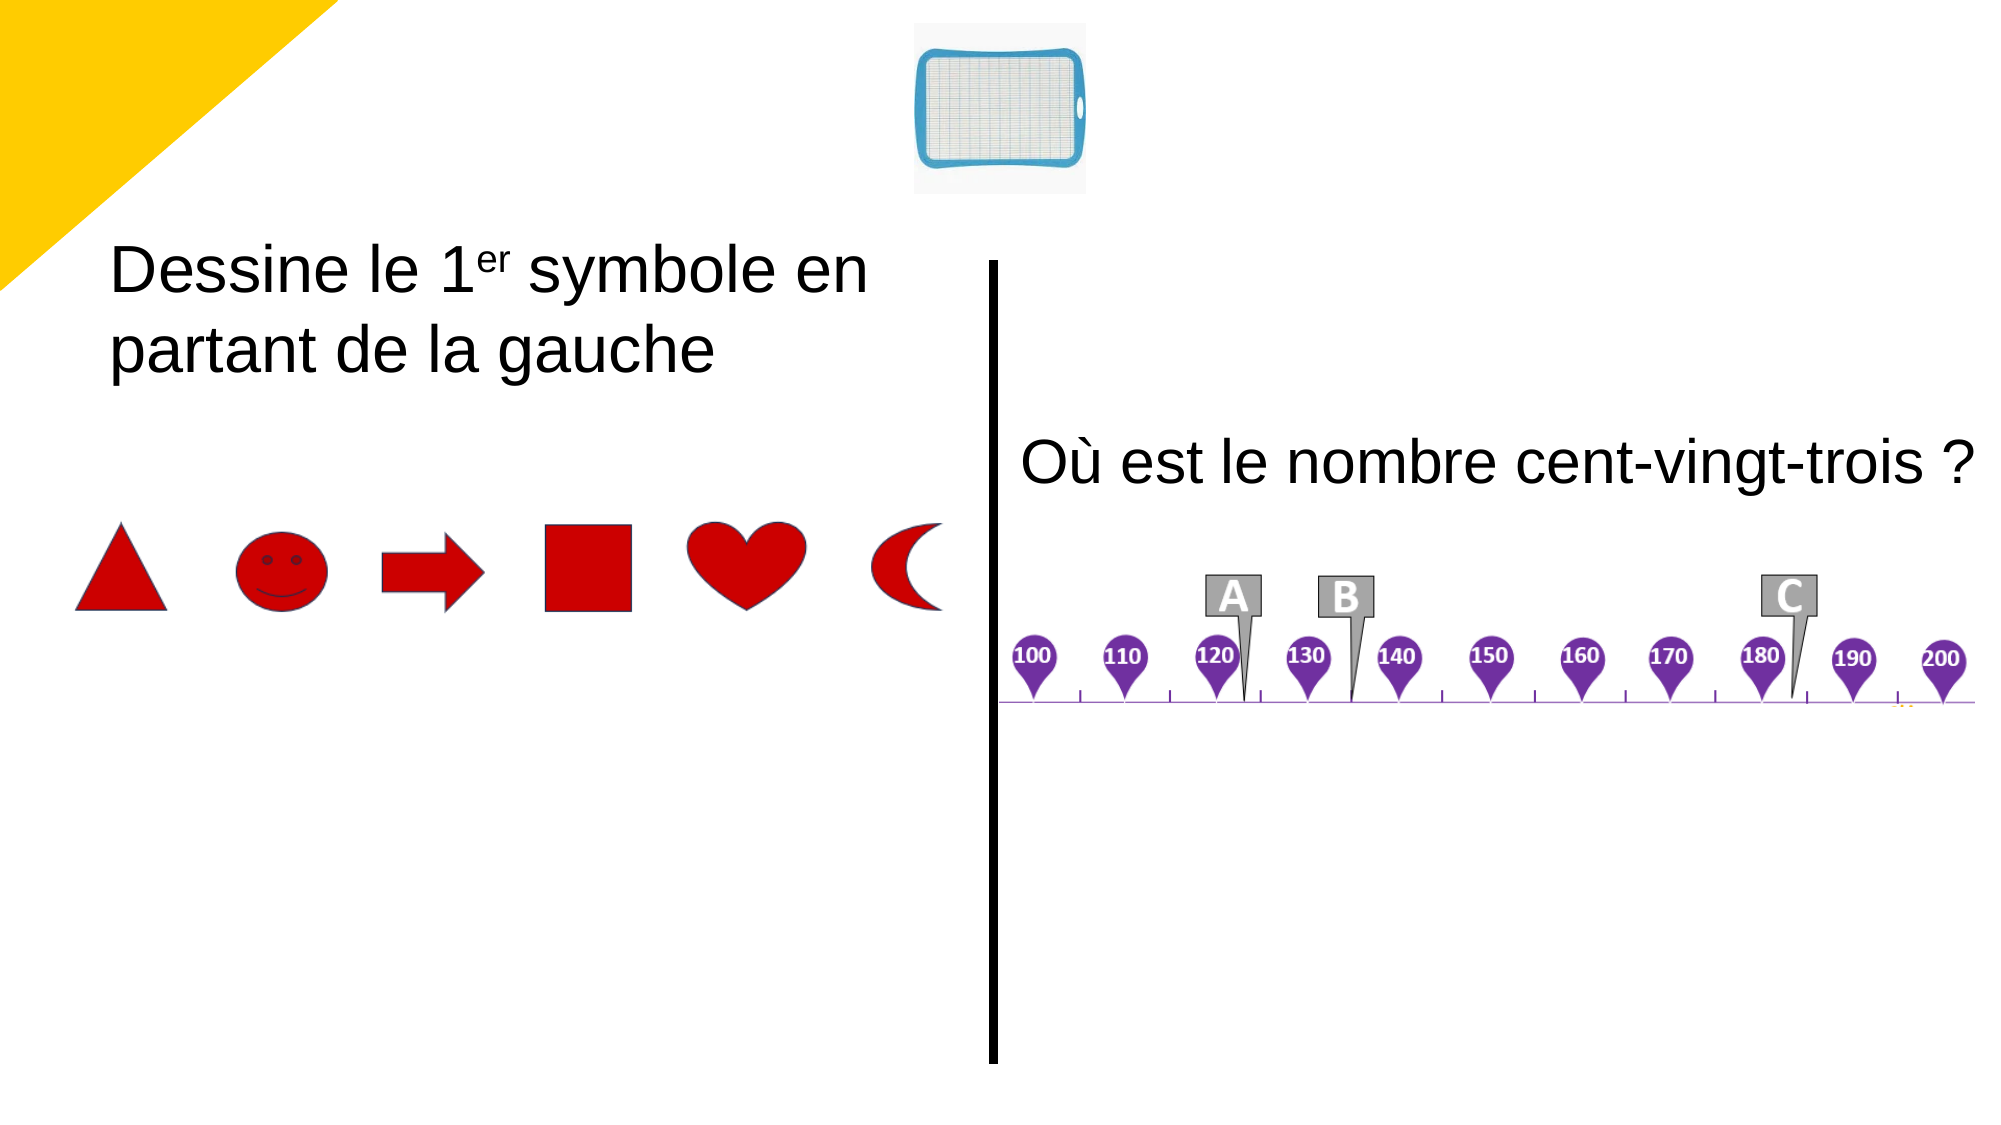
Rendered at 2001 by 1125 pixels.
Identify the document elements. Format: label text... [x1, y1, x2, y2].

picture [999, 562, 1976, 707]
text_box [0, 0, 337, 290]
picture [914, 23, 1086, 194]
text_box Où est le nombre cent-vingt-trois ? [1005, 413, 2000, 583]
text_box Dessine le 1er symbole en partant de la gauche [94, 218, 915, 394]
picture [63, 501, 962, 617]
